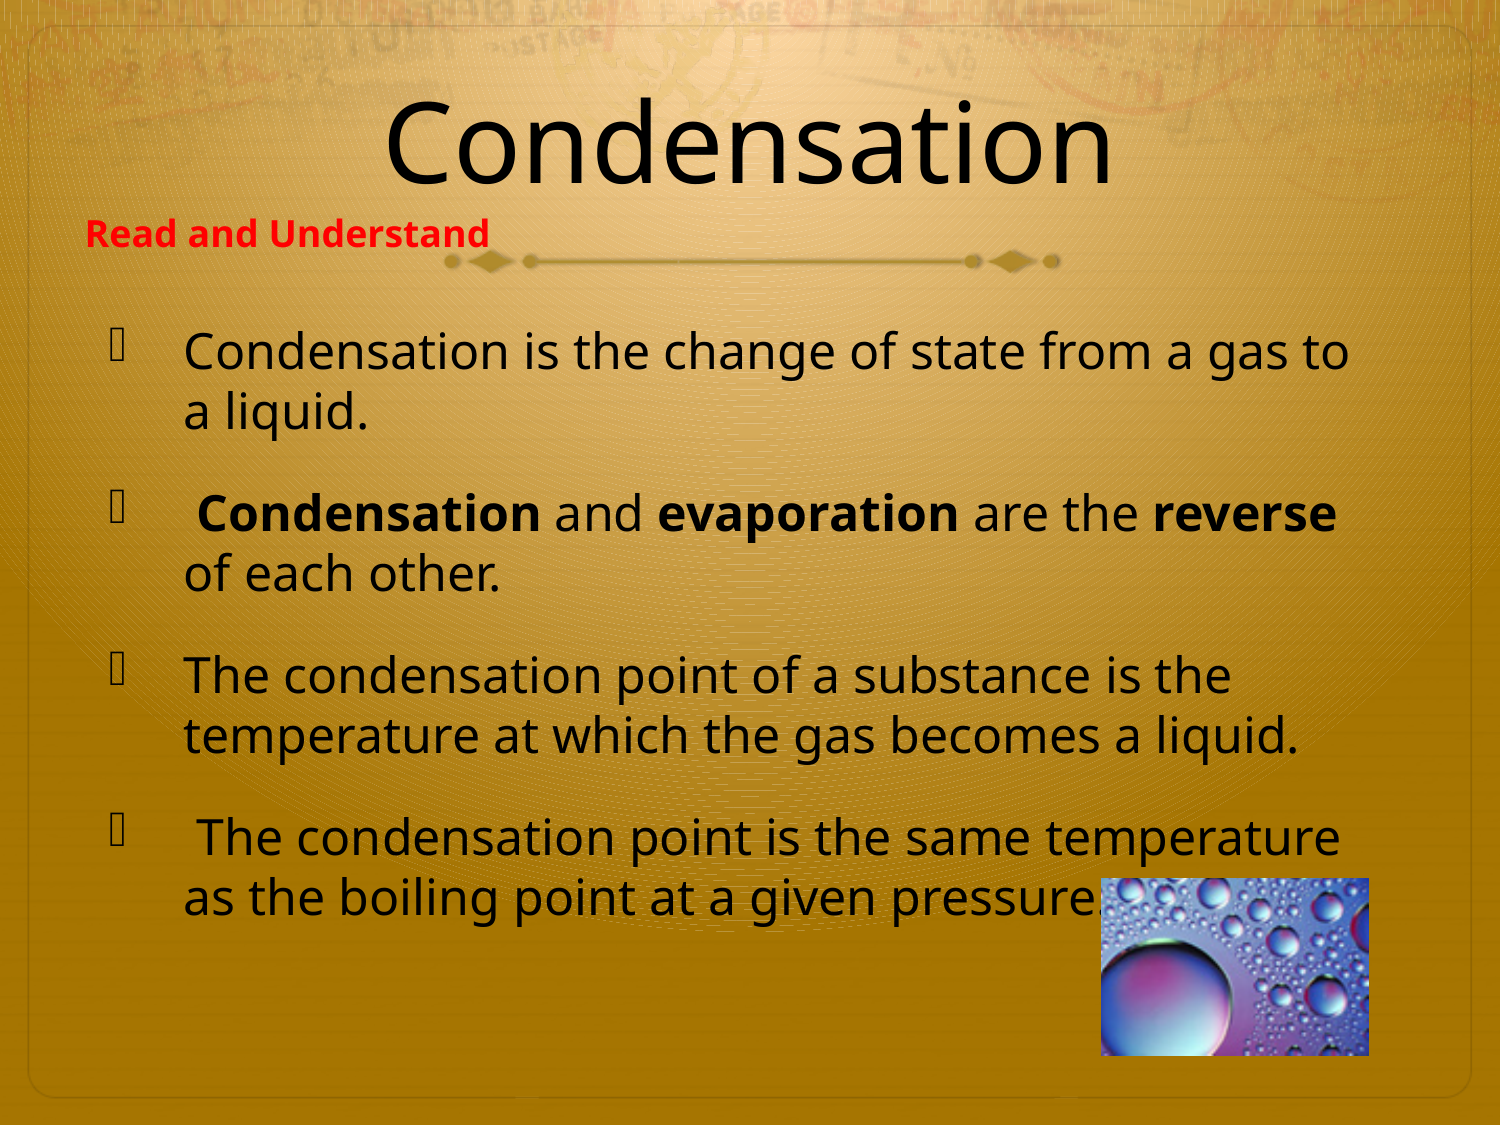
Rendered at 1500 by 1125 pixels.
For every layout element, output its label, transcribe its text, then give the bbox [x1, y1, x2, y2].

title Condensation [93, 45, 1407, 233]
text_box Read and Understand [69, 202, 506, 262]
list Condensation is the change of state from a gas to a liquid. Condensation and evaporation are the reverse of each other. The condensation point of a substance is the temperature at which the gas becomes a liquid. The condensation point is the same temperature as the boiling point at a given pressure. [93, 312, 1407, 968]
picture [0, 0, 1500, 1125]
